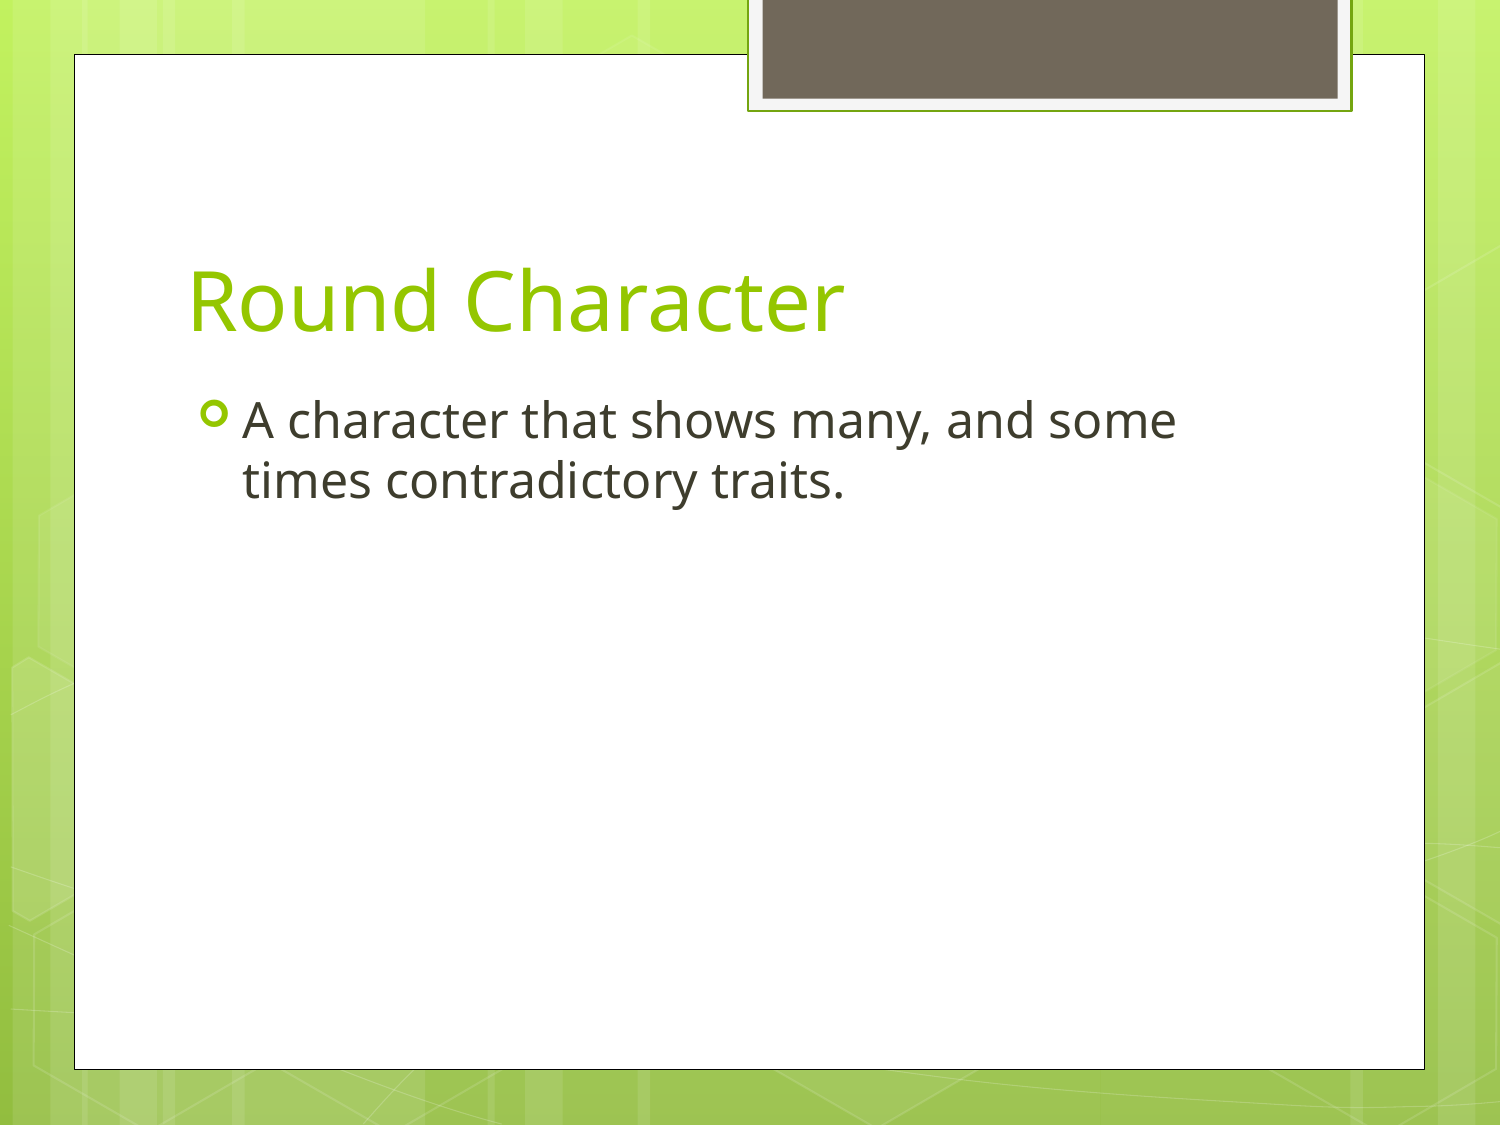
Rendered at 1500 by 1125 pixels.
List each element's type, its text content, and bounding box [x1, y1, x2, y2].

list A character that shows many, and some times contradictory traits. [171, 381, 1283, 957]
title Round Character [171, 168, 1324, 357]
